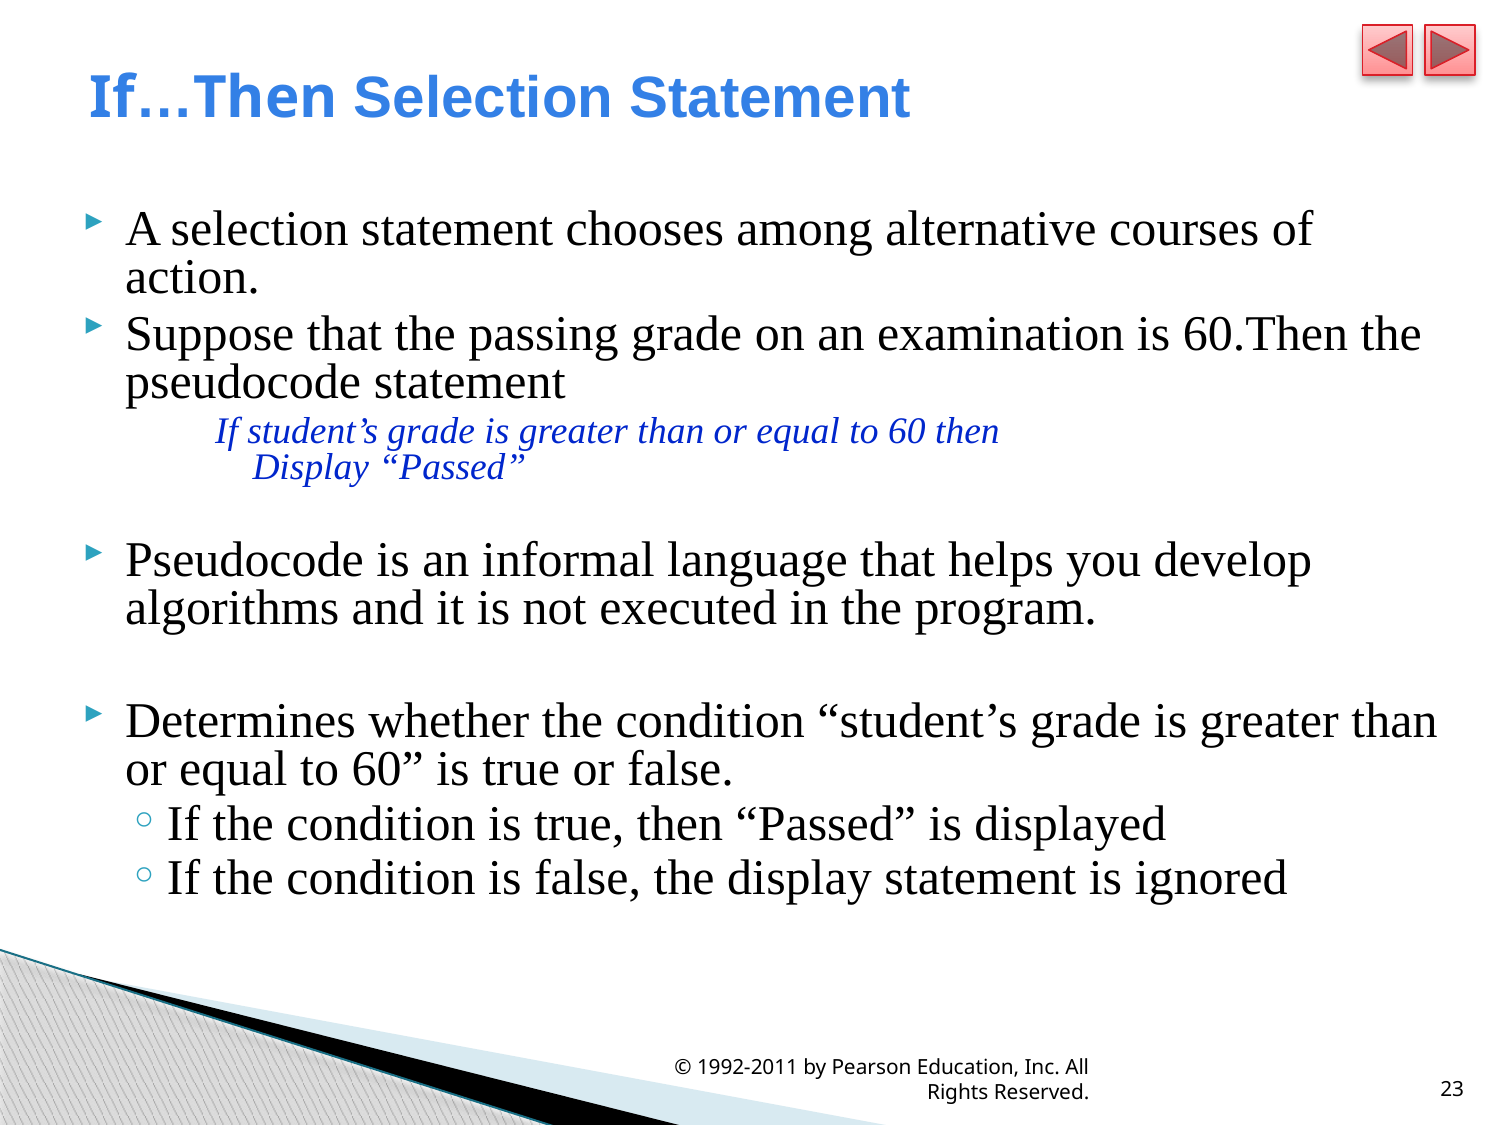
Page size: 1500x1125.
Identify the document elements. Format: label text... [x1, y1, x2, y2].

title If…Then Selection Statement [75, 0, 1425, 188]
footer © 1992-2011 by Pearson Education, Inc. All Rights Reserved. [650, 1051, 1105, 1112]
slide_number 23 [1418, 1051, 1479, 1112]
list A selection statement chooses among alternative courses of action. Suppose that the passing grade on an examination is 60.Then the pseudocode statement If student’s grade is greater than or equal to 60 then Display “Passed” Pseudocode is an informal language that helps you develop algorithms and it is not executed in the program. Determines whether the condition “student’s grade is greater than or equal to 60” is true or false. If the condition is true, then “Passed” is displayed If the condition is false, the display statement is ignored [49, 199, 1463, 943]
